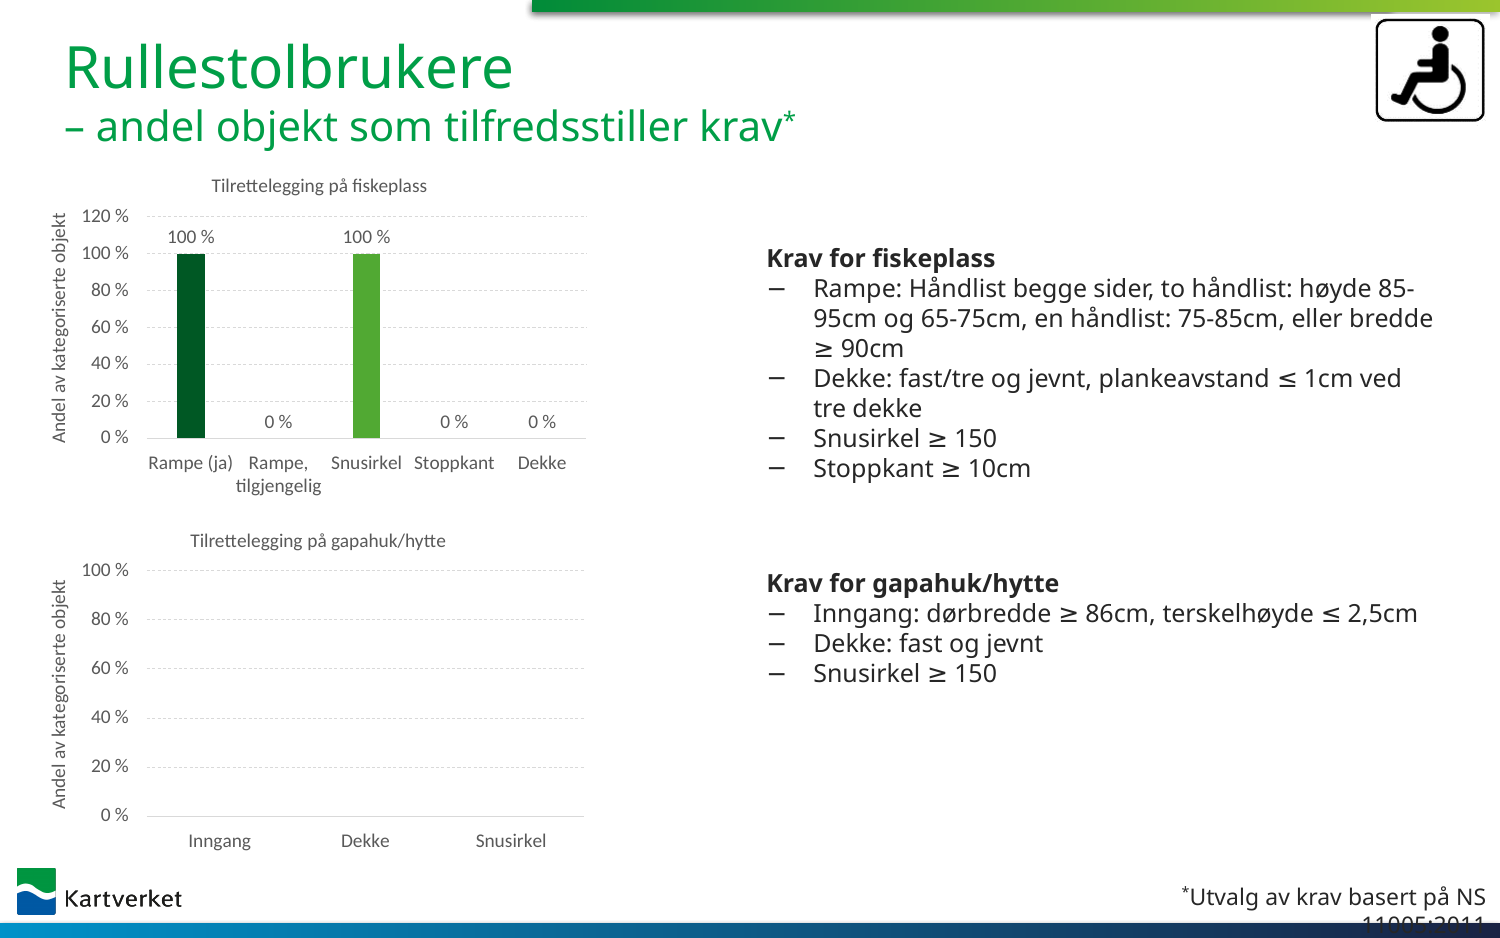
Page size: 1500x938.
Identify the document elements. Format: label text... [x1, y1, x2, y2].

text_box *Utvalg av krav basert på NS 11005:2011 [1068, 873, 1500, 938]
text_box Krav for fiskeplass Rampe: Håndlist begge sider, to håndlist: høyde 85-95cm og 65-75cm, en håndlist: 75-85cm, eller bredde ≥ 90cm Dekke: fast/tre og jevnt, plankeavstand ≤ 1cm ved tre dekke Snusirkel ≥ 150 Stoppkant ≥ 10cm [751, 235, 1452, 490]
picture [1371, 13, 1491, 127]
text_box Krav for gapahuk/hytte Inngang: dørbredde ≥ 86cm, terskelhøyde ≤ 2,5cm Dekke: fast og jevnt Snusirkel ≥ 150 [751, 560, 1452, 695]
picture [41, 520, 596, 859]
picture [41, 166, 598, 505]
text_box Rullestolbrukere – andel objekt som tilfredsstiller krav* [49, 29, 1431, 158]
